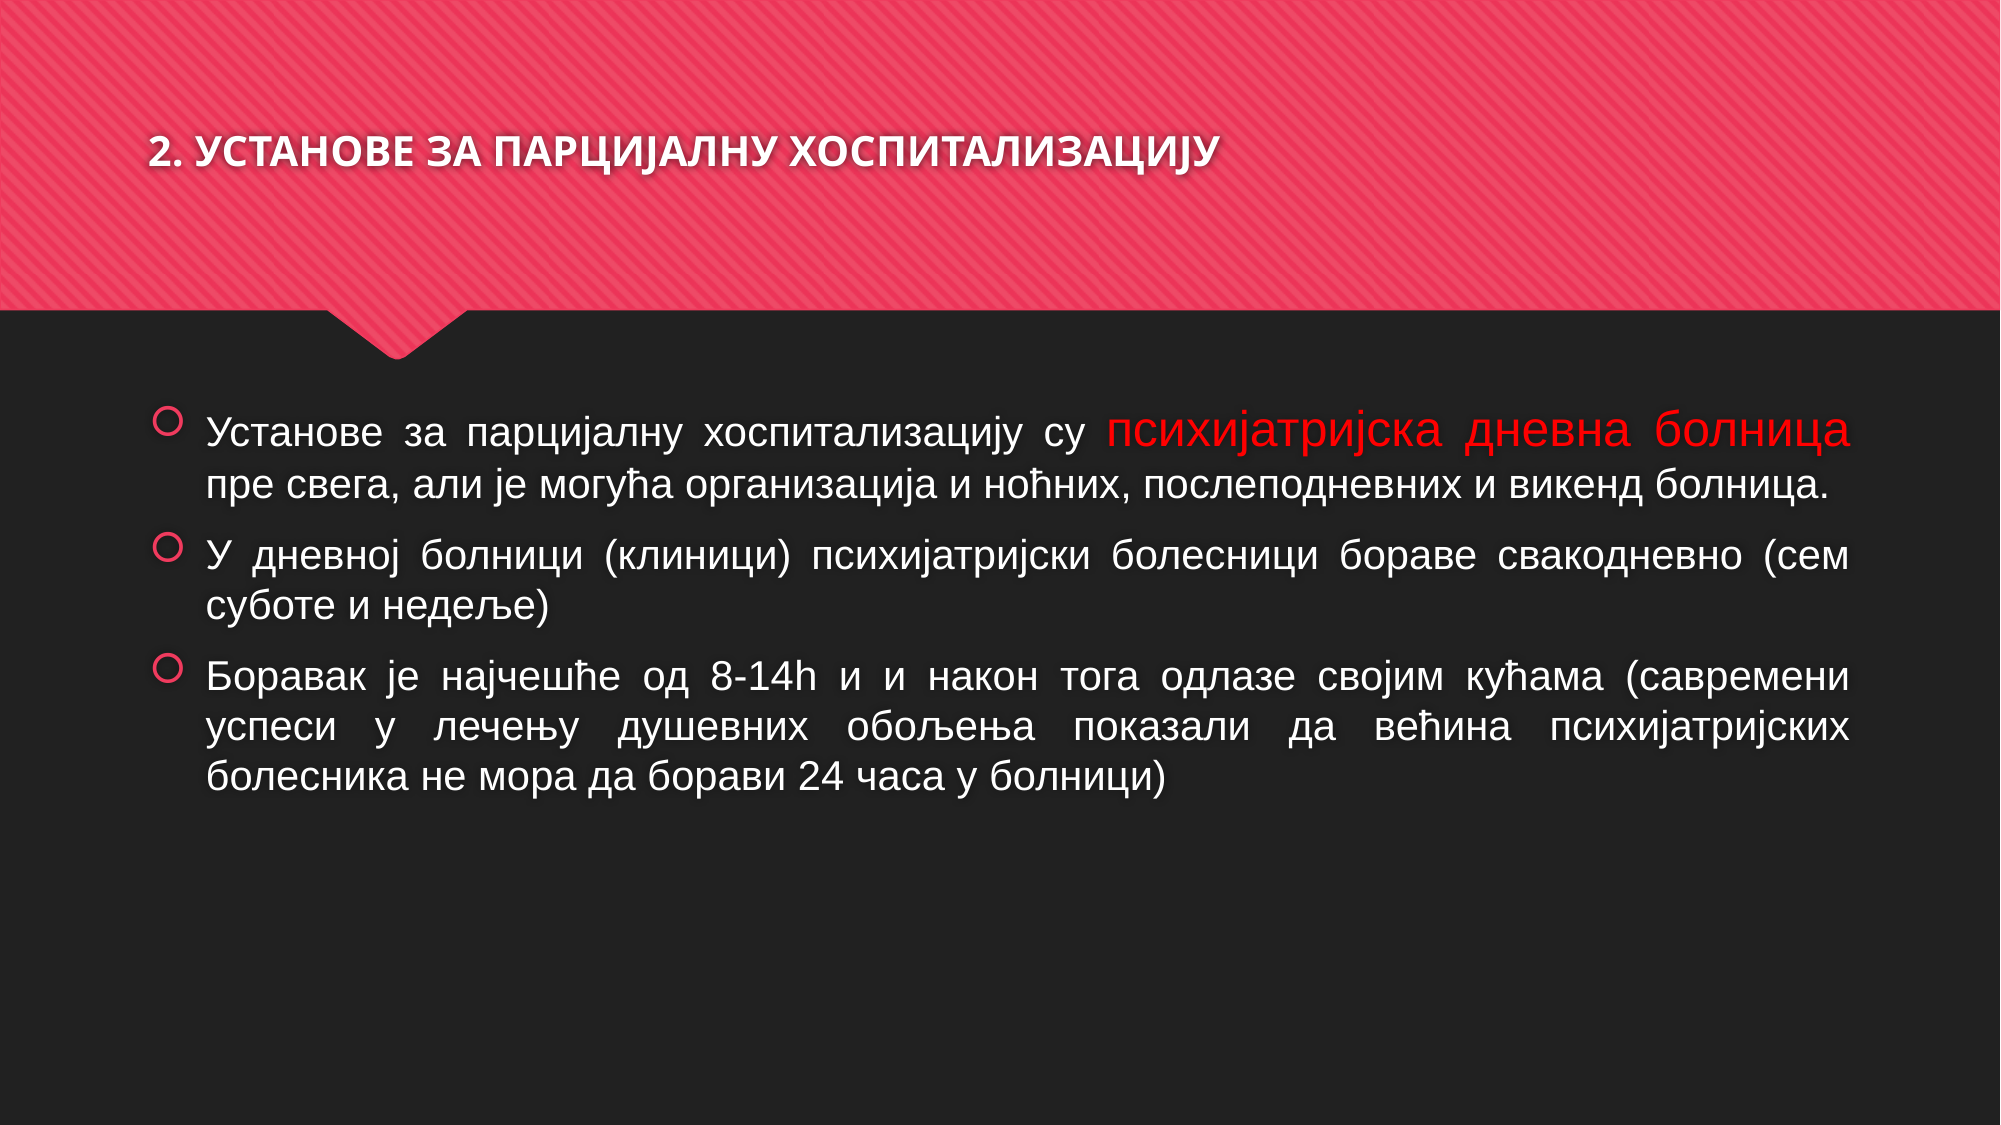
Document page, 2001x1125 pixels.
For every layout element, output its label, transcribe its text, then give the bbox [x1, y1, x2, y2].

list Установе за парцијалну хоспитализацију су психијатријска дневна болница пре свега, али је могућа организација и ноћних, послеподневних и викенд болница. У дневној болници (клиници) психијатријски болесници бораве свакодневно (сем суботе и недеље) Боравак је најчешће од 8-14h и и након тога одлазе својим кућама (савремени успеси у лечењу душевних обољења показали да већина психијатријских болесника не мора да борави 24 часа у болници) [134, 364, 1866, 962]
title 2. УСТАНОВЕ ЗА ПАРЦИЈАЛНУ ХОСПИТАЛИЗАЦИЈУ [132, 73, 1868, 233]
